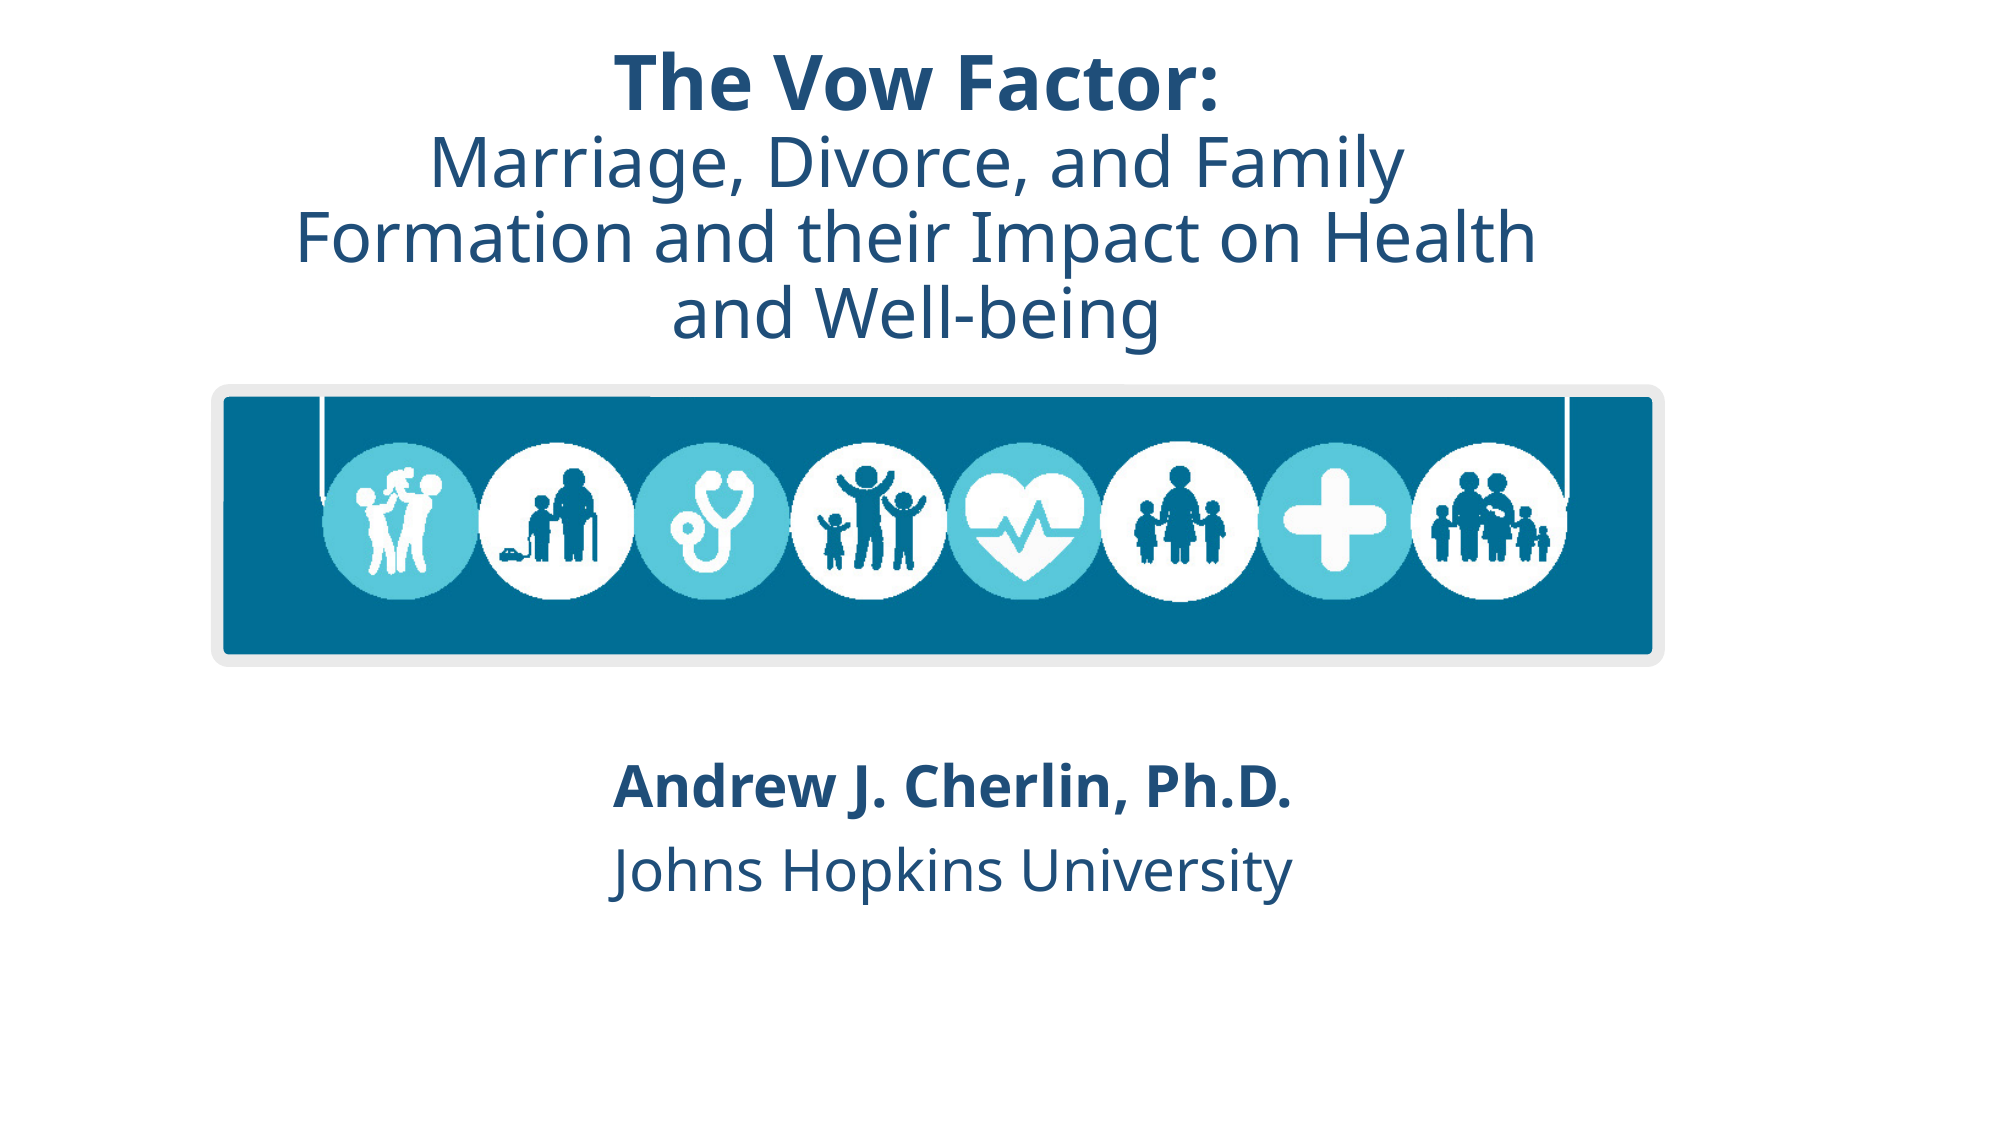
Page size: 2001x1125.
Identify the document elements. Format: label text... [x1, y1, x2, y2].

text_box The Vow Factor: Marriage, Divorce, and Family Formation and their Impact on Health and Well-being [261, 36, 1574, 362]
text_box Andrew J. Cherlin, Ph.D. Johns Hopkins University [297, 750, 1610, 1062]
picture [217, 390, 1659, 661]
